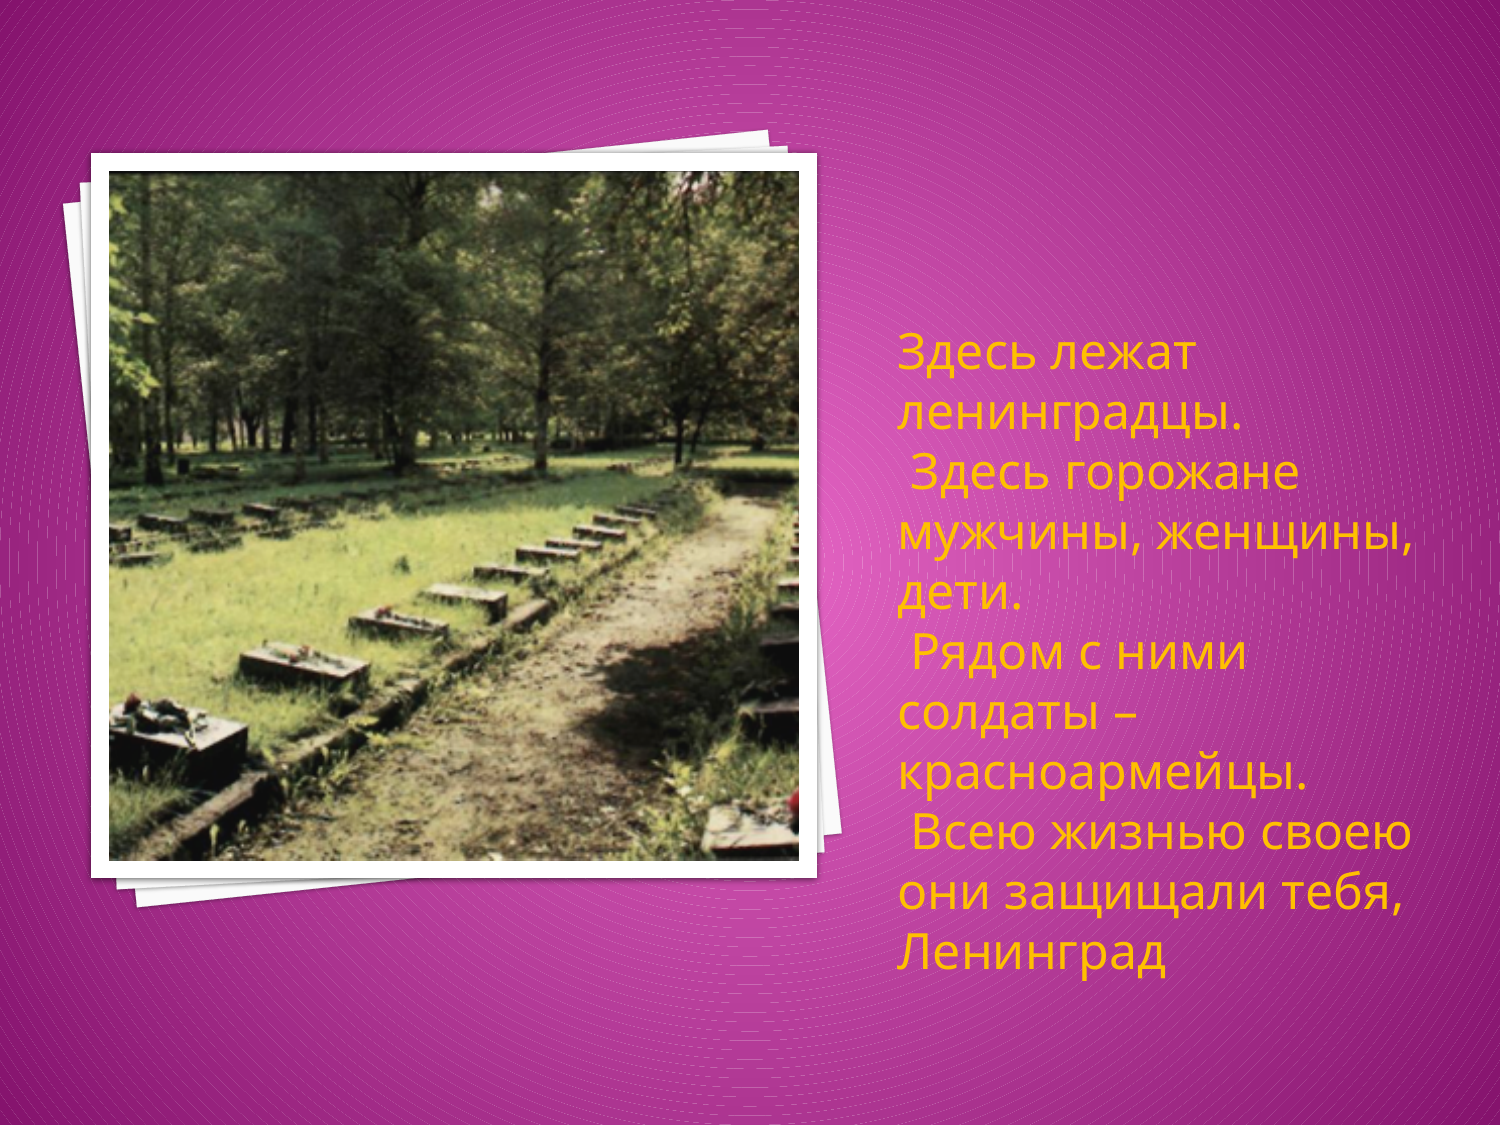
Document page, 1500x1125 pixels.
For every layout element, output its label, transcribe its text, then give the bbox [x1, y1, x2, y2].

list Здесь лежат ленинградцы. Здесь горожане мужчины, женщины, дети. Рядом с ними солдаты – красноармейцы. Всею жизнью своею они защищали тебя, Ленинград [884, 269, 1447, 1032]
picture [108, 170, 800, 862]
